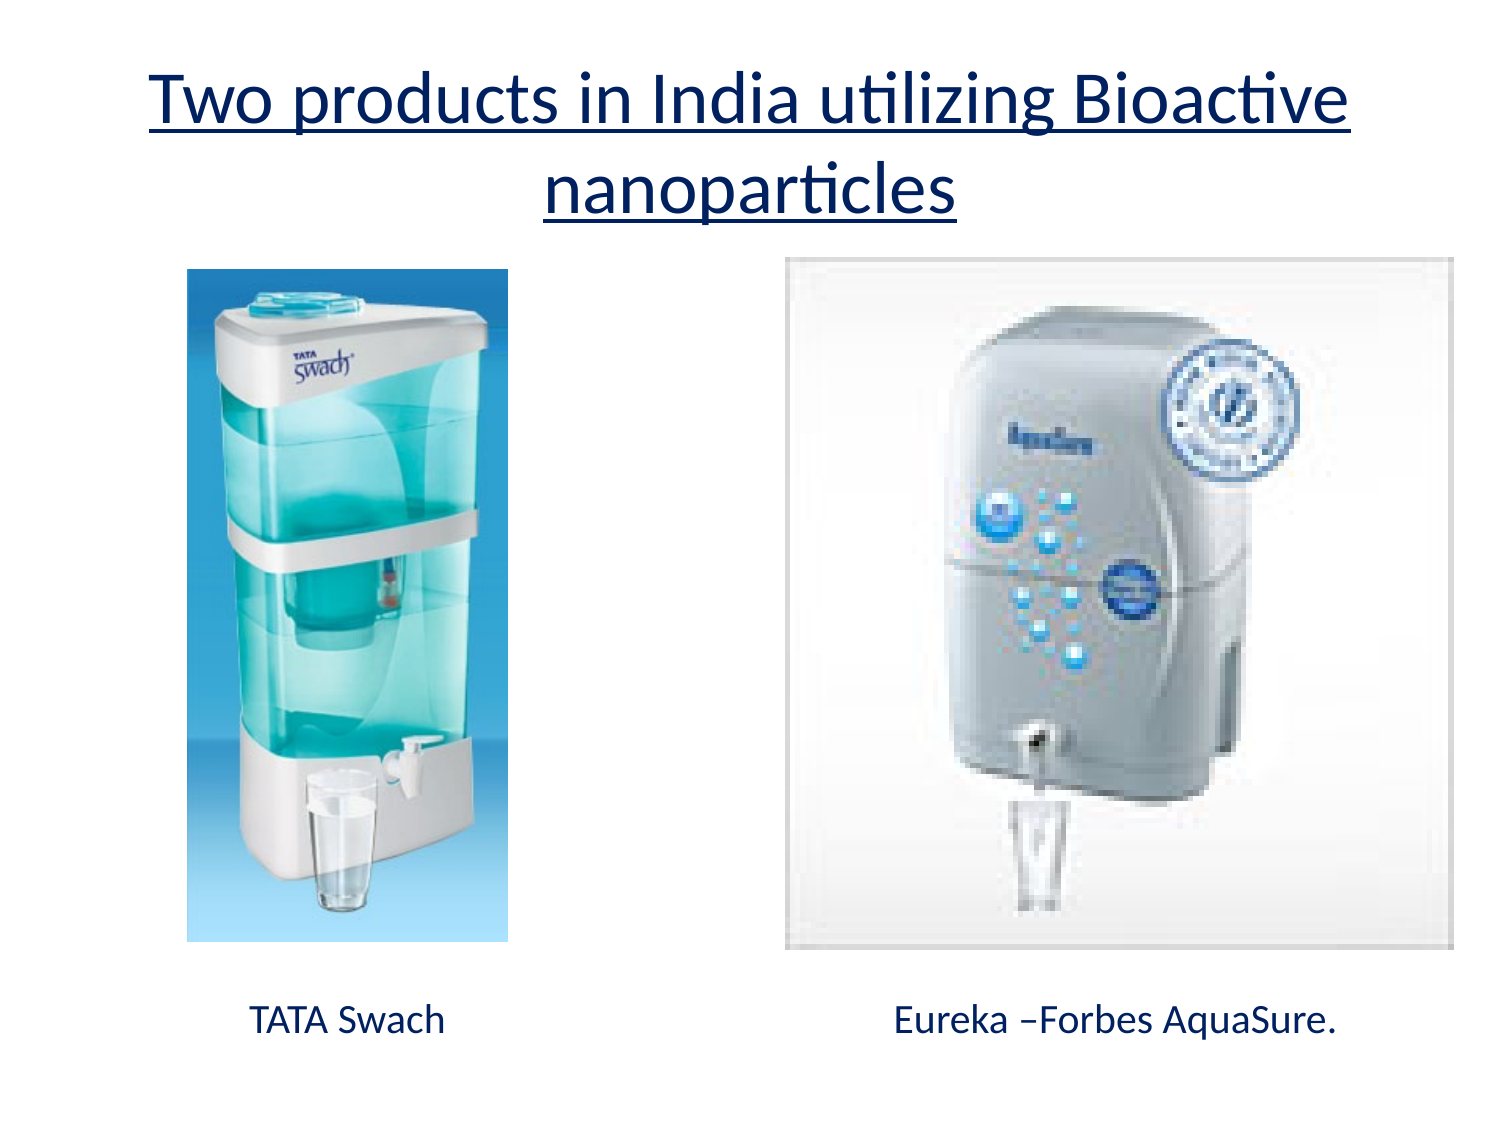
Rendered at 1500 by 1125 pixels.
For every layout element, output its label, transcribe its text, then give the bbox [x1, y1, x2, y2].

picture [785, 257, 1454, 950]
picture [187, 269, 508, 942]
text_box TATA Swach [234, 984, 504, 1050]
text_box Eureka –Forbes AquaSure. [878, 984, 1418, 1050]
title Two products in India utilizing Bioactive nanoparticles [75, 45, 1425, 233]
